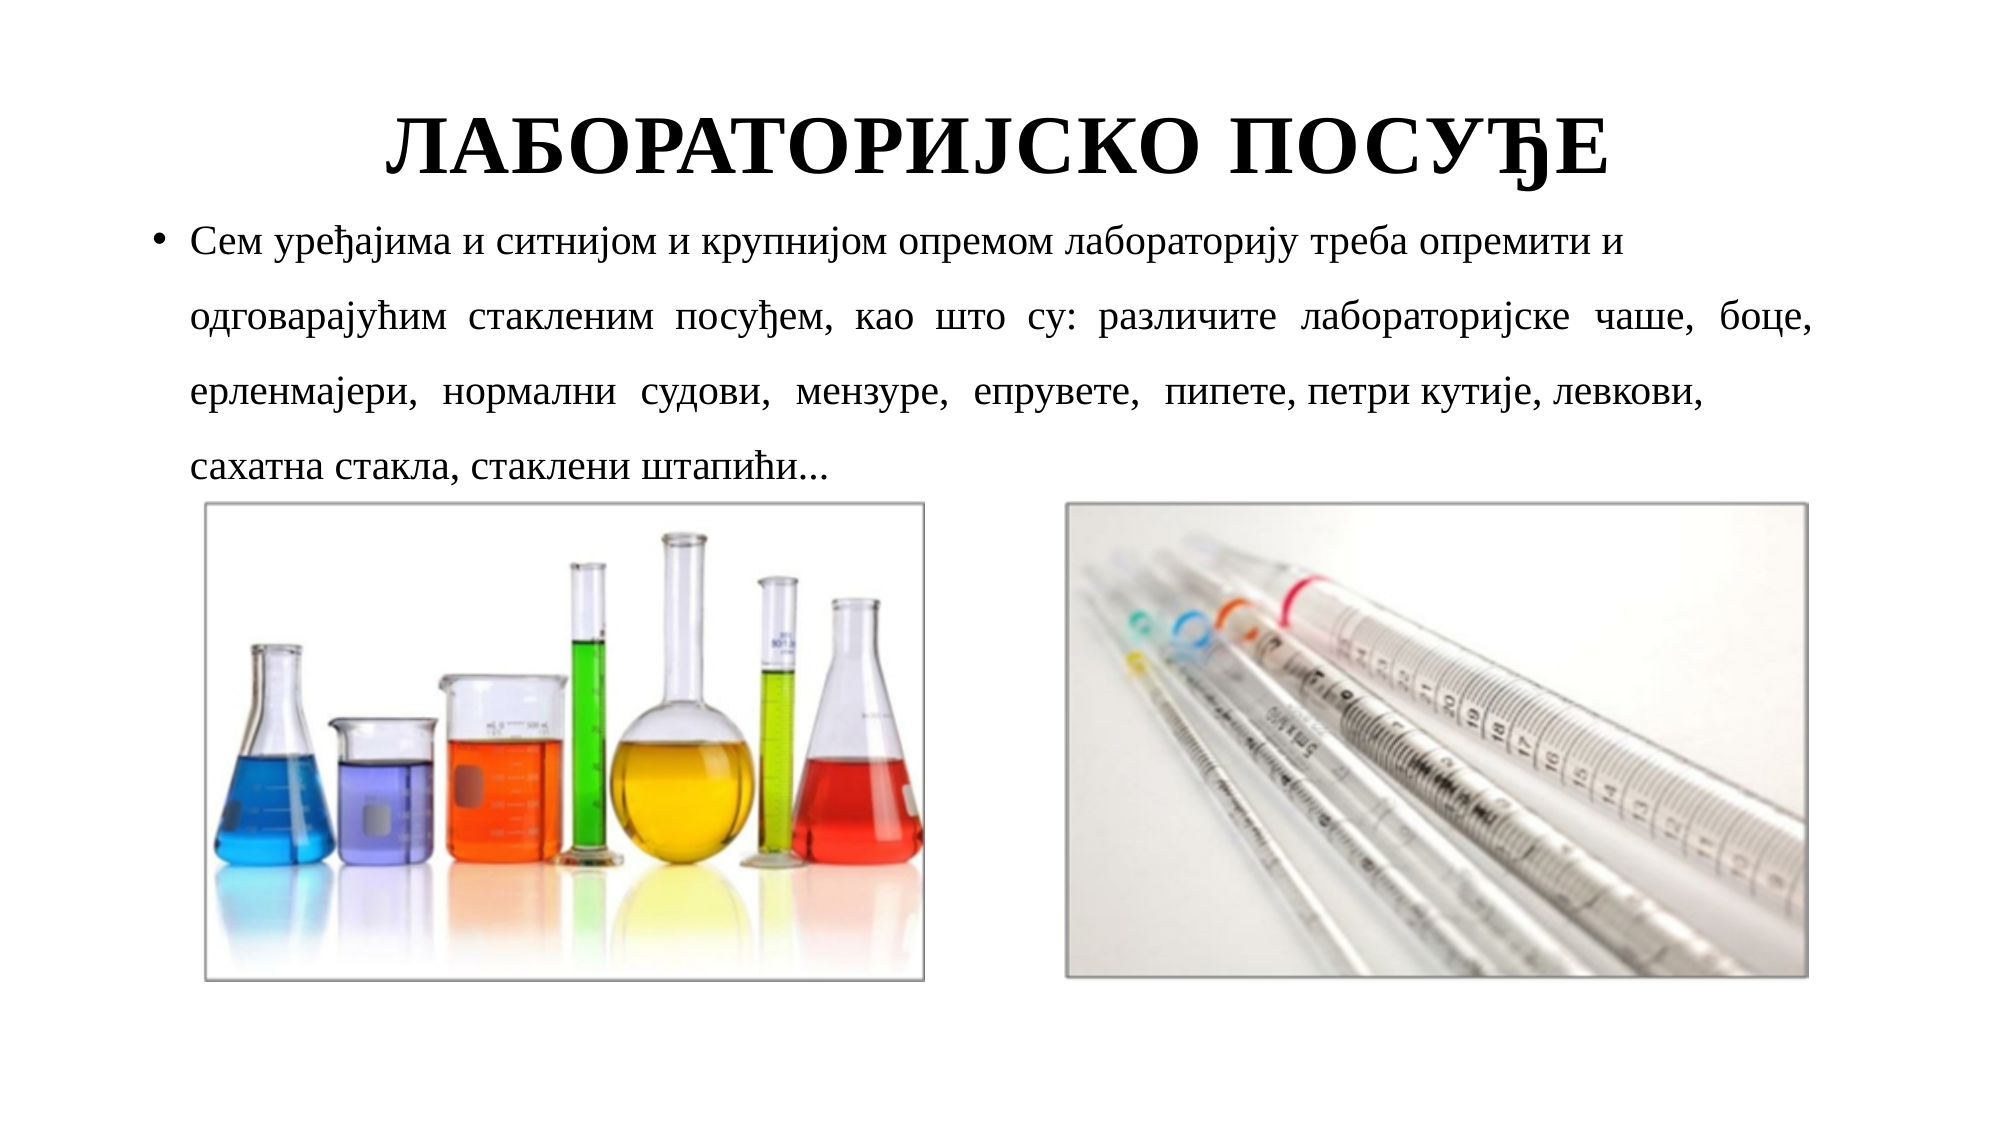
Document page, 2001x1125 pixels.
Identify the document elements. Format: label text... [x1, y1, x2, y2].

picture [1064, 500, 1809, 982]
list Сем уређајима и ситнијом и крупнијом опремом лабораторију треба опремити и одговарајућим стакленим посуђем, као што су: различите лабораторијске чаше, боце, ерленмајери, нормални судови, мензуре, епрувете, пипете, петри кутије, левкови, сахатна стакла, стаклени штапићи... [137, 180, 1863, 1014]
title ЛАБОРАТОРИЈСКО ПОСУЂЕ [137, 59, 1863, 180]
picture [203, 500, 925, 982]
